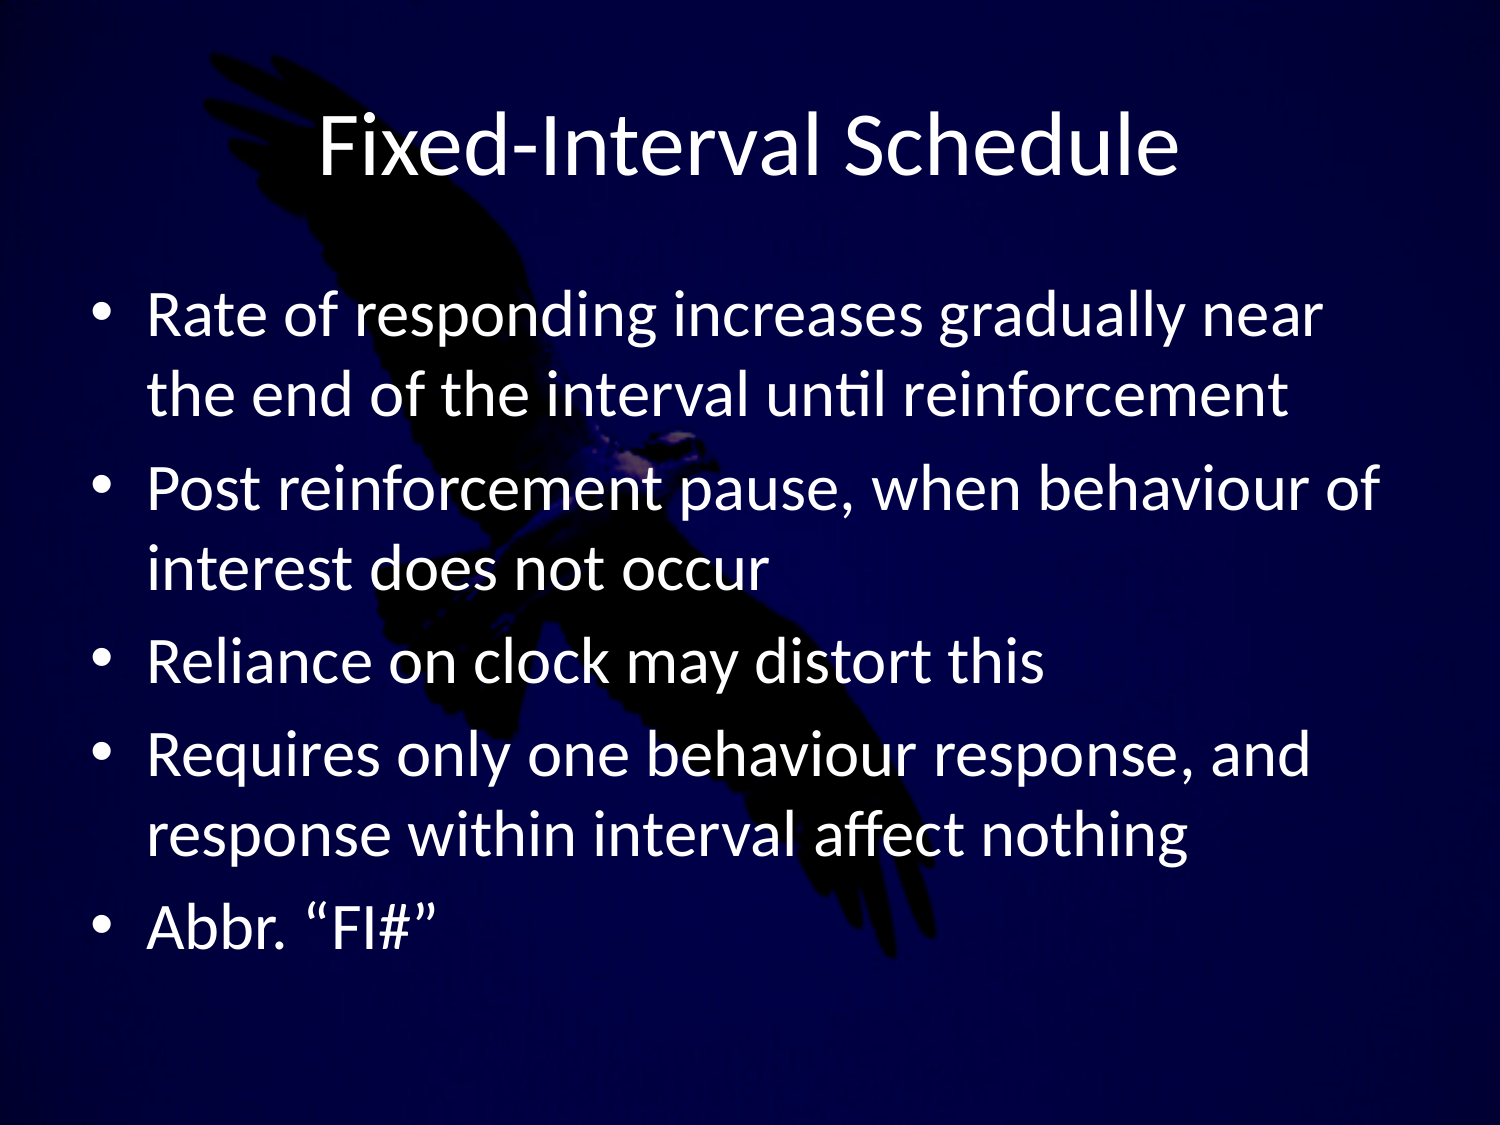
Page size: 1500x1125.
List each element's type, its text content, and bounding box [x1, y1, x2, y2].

title Fixed-Interval Schedule [75, 45, 1425, 233]
picture [0, 0, 1500, 1125]
list Rate of responding increases gradually near the end of the interval until reinforcement Post reinforcement pause, when behaviour of interest does not occur Reliance on clock may distort this Requires only one behaviour response, and response within interval affect nothing Abbr. “FI#” [75, 262, 1425, 1005]
